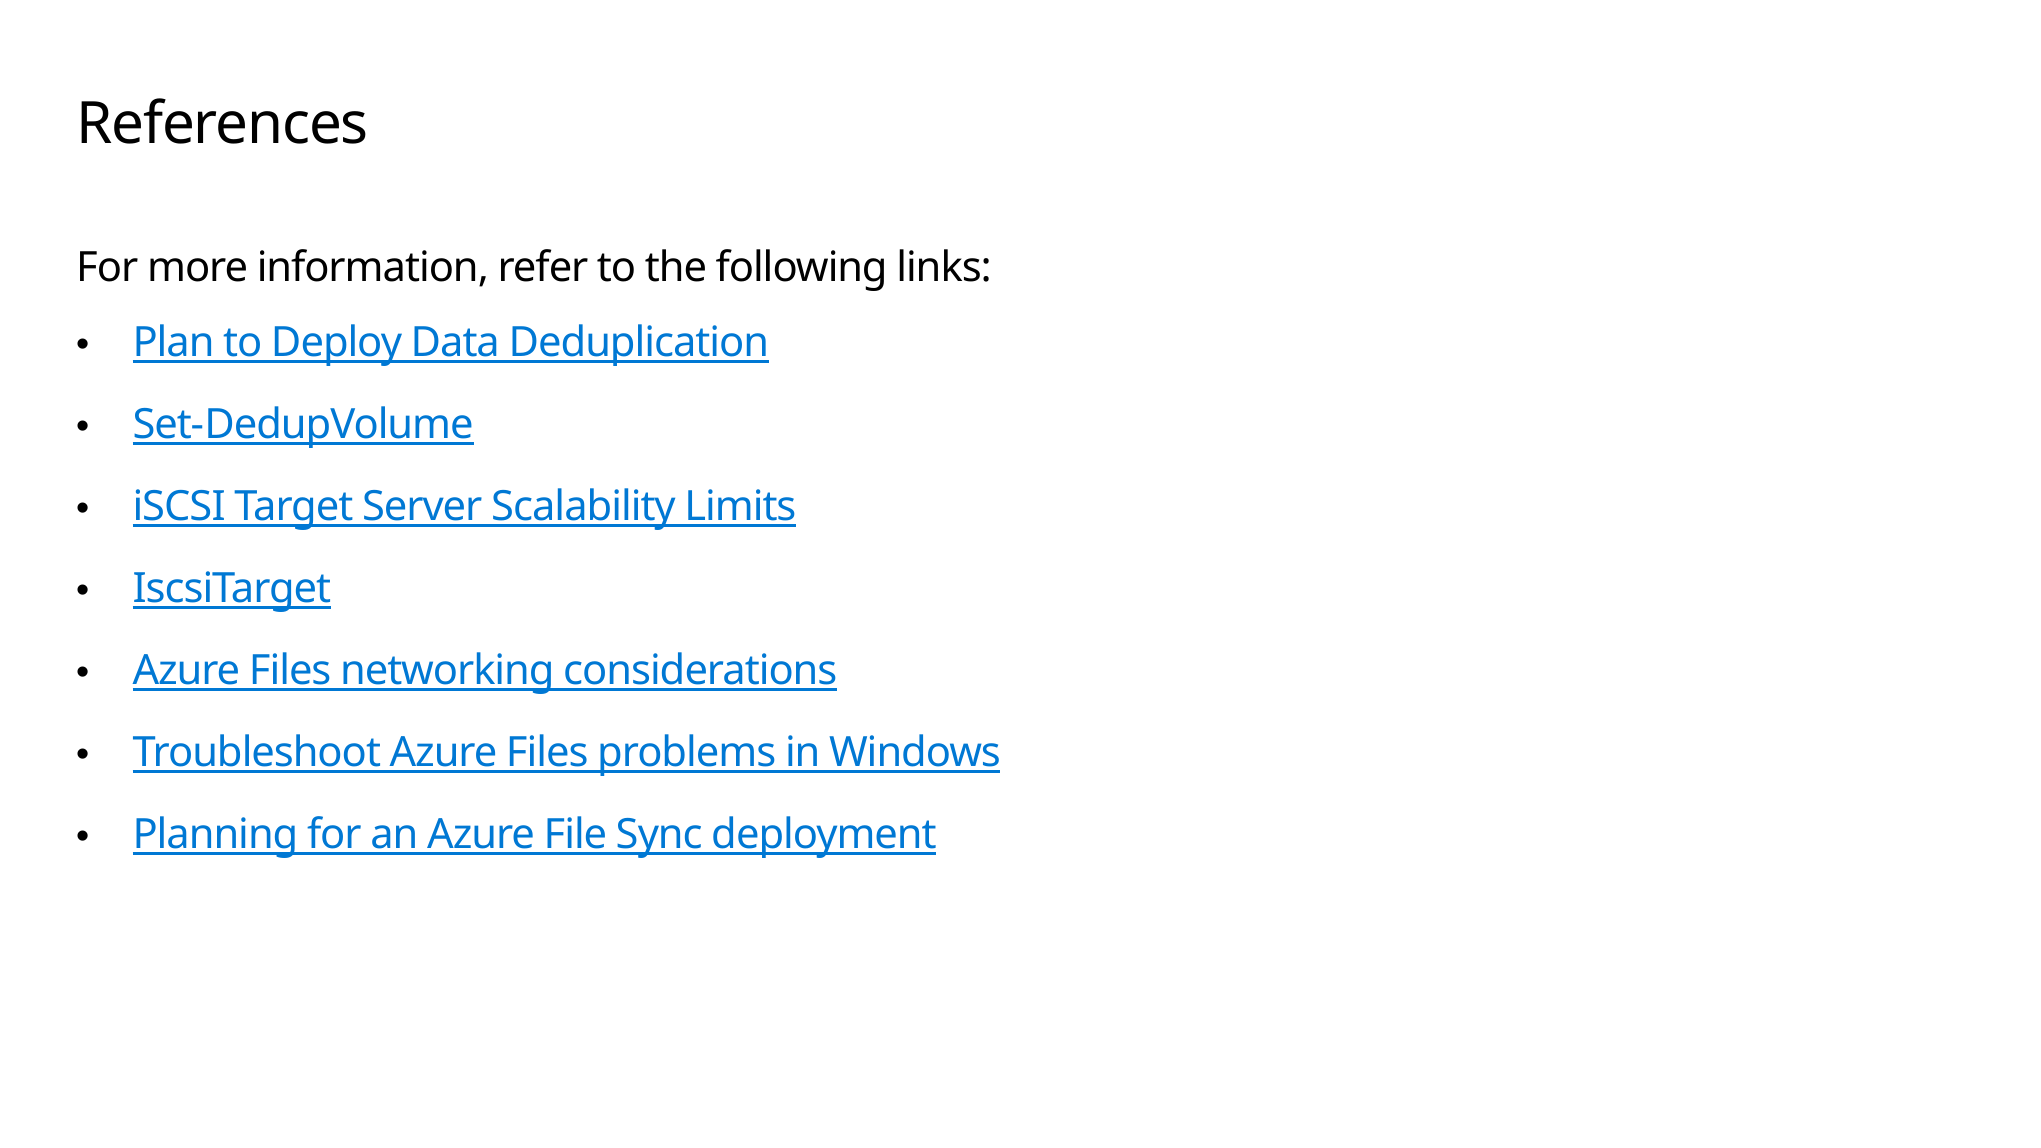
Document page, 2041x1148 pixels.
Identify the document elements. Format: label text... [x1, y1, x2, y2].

title References [76, 93, 1968, 161]
list For more information, refer to the following links: Plan to Deploy Data Deduplication Set-DedupVolume iSCSI Target Server Scalability Limits IscsiTarget Azure Files networking considerations Troubleshoot Azure Files problems in Windows Planning for an Azure File Sync deployment [76, 240, 1970, 1074]
